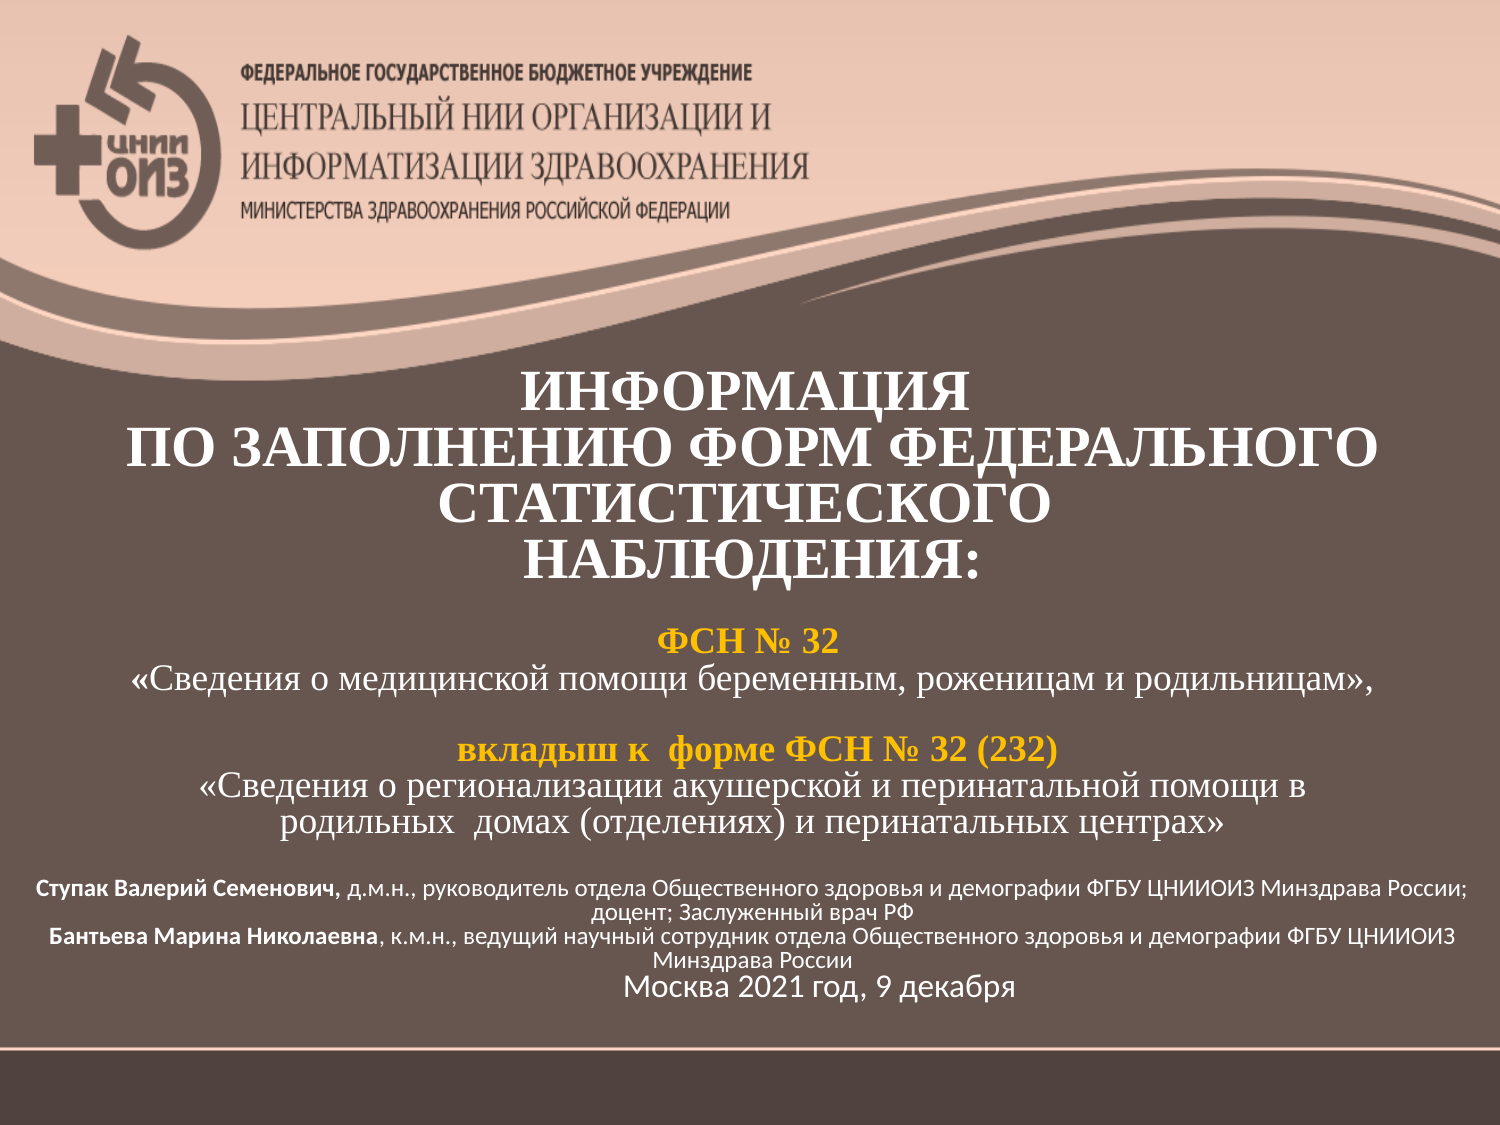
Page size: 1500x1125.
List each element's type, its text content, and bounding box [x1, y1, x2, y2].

subtitle Ступак Валерий Семенович, д.м.н., руководитель отдела Общественного здоровья и демографии ФГБУ ЦНИИОИЗ Минздрава России; доцент; Заслуженный врач РФ Бантьева Марина Николаевна, к.м.н., ведущий научный сотрудник отдела Общественного здоровья и демографии ФГБУ ЦНИИОИЗ Минздрава России [5, 751, 1500, 941]
title ИНФОРМАЦИЯ ПО ЗАПОЛНЕНИЮ ФОРМ ФЕДЕРАЛЬНОГО СТАТИСТИЧЕСКОГО НАБЛЮДЕНИЯ: ФСН № 32 «Сведения о медицинской помощи беременным, роженицам и родильницам», вкладыш к форме ФСН № 32 (232) «Сведения о регионализации акушерской и перинатальной помощи в родильных домах (отделениях) и перинатальных центрах» [104, 392, 1402, 751]
text_box Москва 2021 год, 9 декабря [608, 916, 1104, 1012]
